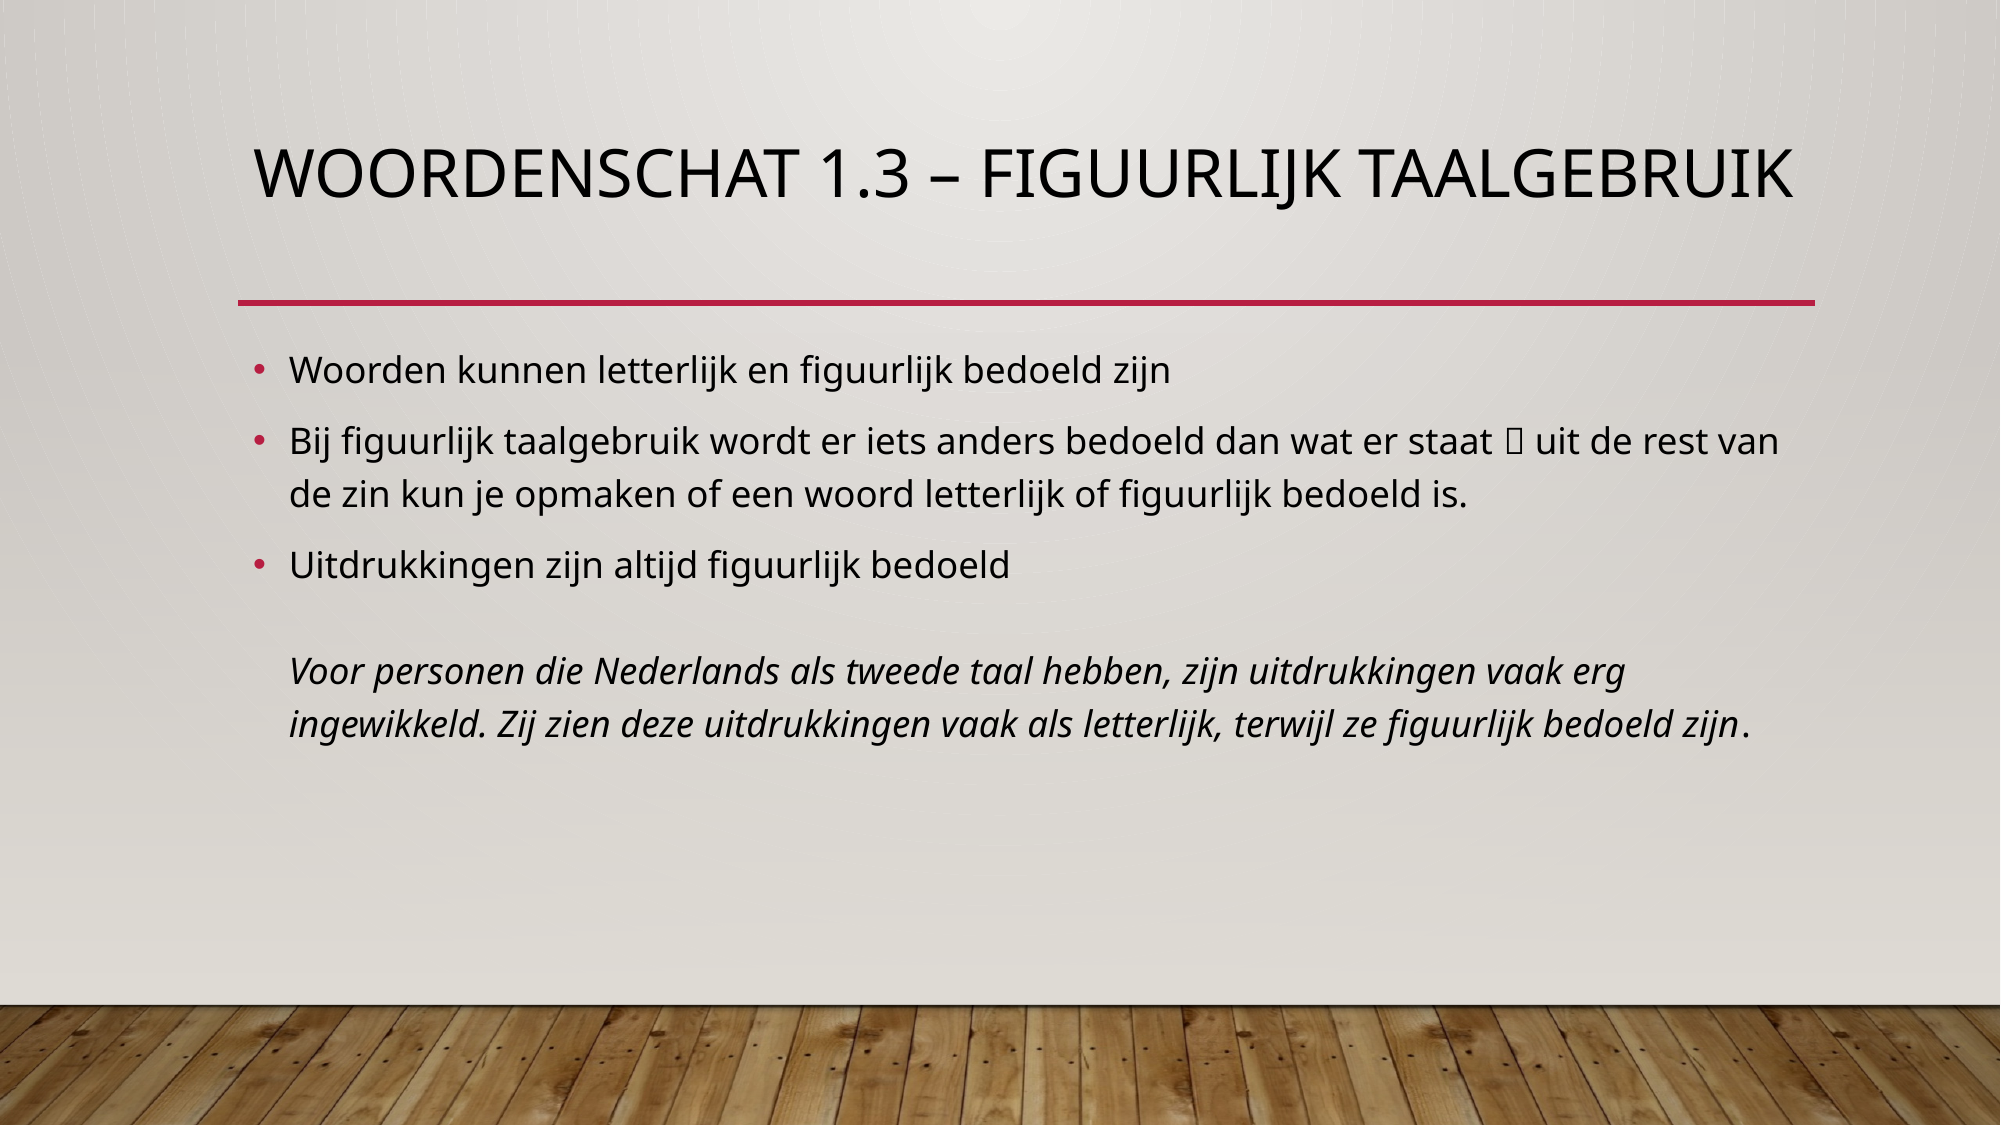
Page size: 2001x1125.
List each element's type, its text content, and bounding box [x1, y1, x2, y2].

picture [0, 1005, 2000, 1125]
title Woordenschat 1.3 – Figuurlijk taalgebruik [238, 131, 1814, 305]
list Woorden kunnen letterlijk en figuurlijk bedoeld zijn Bij figuurlijk taalgebruik wordt er iets anders bedoeld dan wat er staat  uit de rest van de zin kun je opmaken of een woord letterlijk of figuurlijk bedoeld is. Uitdrukkingen zijn altijd figuurlijk bedoeld Voor personen die Nederlands als tweede taal hebben, zijn uitdrukkingen vaak erg ingewikkeld. Zij zien deze uitdrukkingen vaak als letterlijk, terwijl ze figuurlijk bedoeld zijn. [238, 330, 1814, 897]
